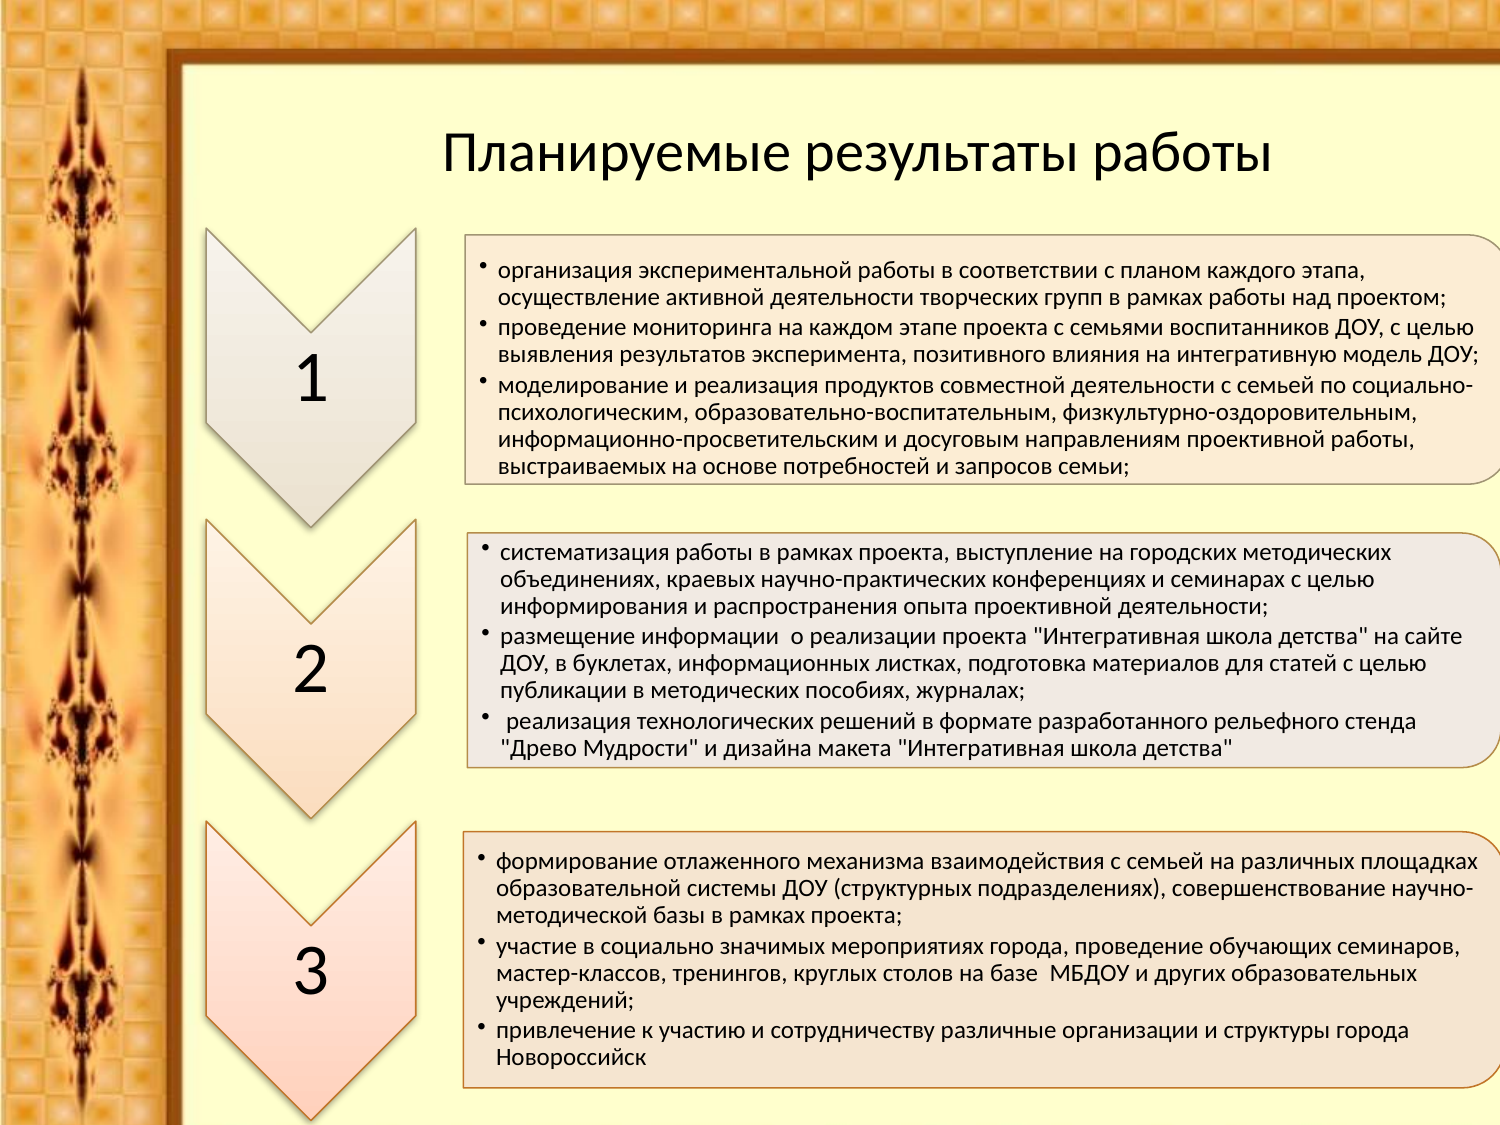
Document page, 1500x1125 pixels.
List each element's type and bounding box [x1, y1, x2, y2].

picture [0, 0, 1500, 1125]
text_box [182, 195, 1500, 1125]
